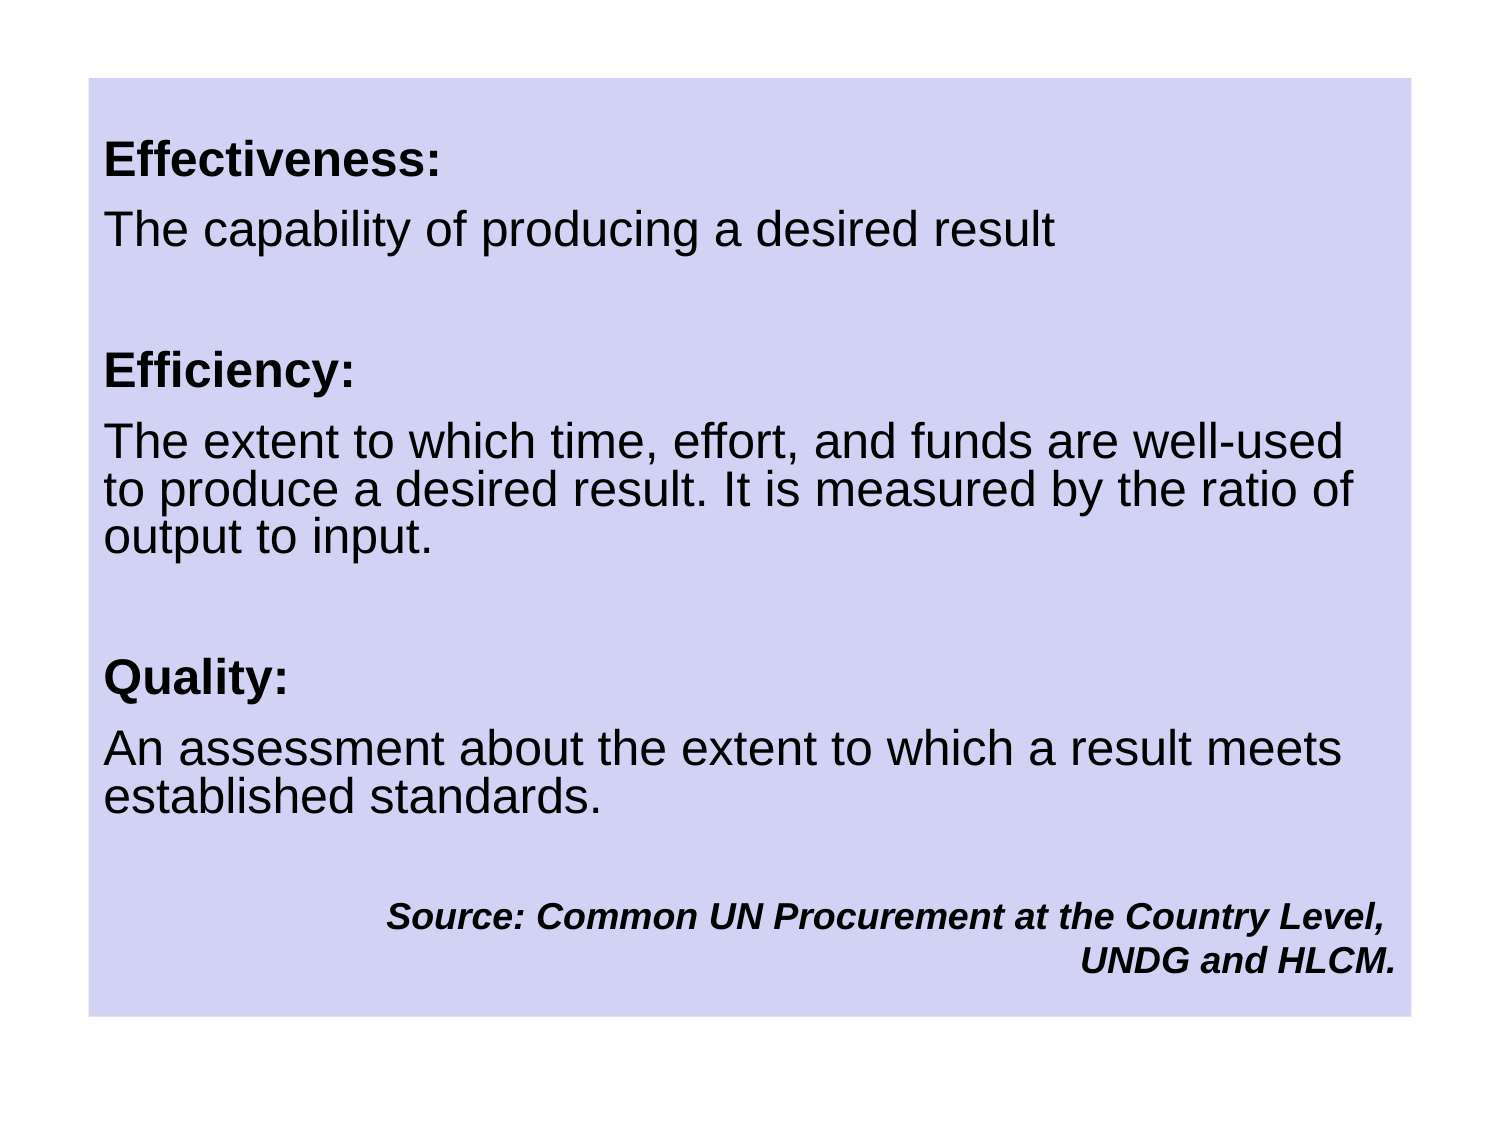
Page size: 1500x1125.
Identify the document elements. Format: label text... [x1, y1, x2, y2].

text_box Effectiveness: The capability of producing a desired result Efficiency: The extent to which time, effort, and funds are well-used to produce a desired result. It is measured by the ratio of output to input. Quality: An assessment about the extent to which a result meets established standards. Source: Common UN Procurement at the Country Level, UNDG and HLCM. [88, 78, 1412, 1017]
